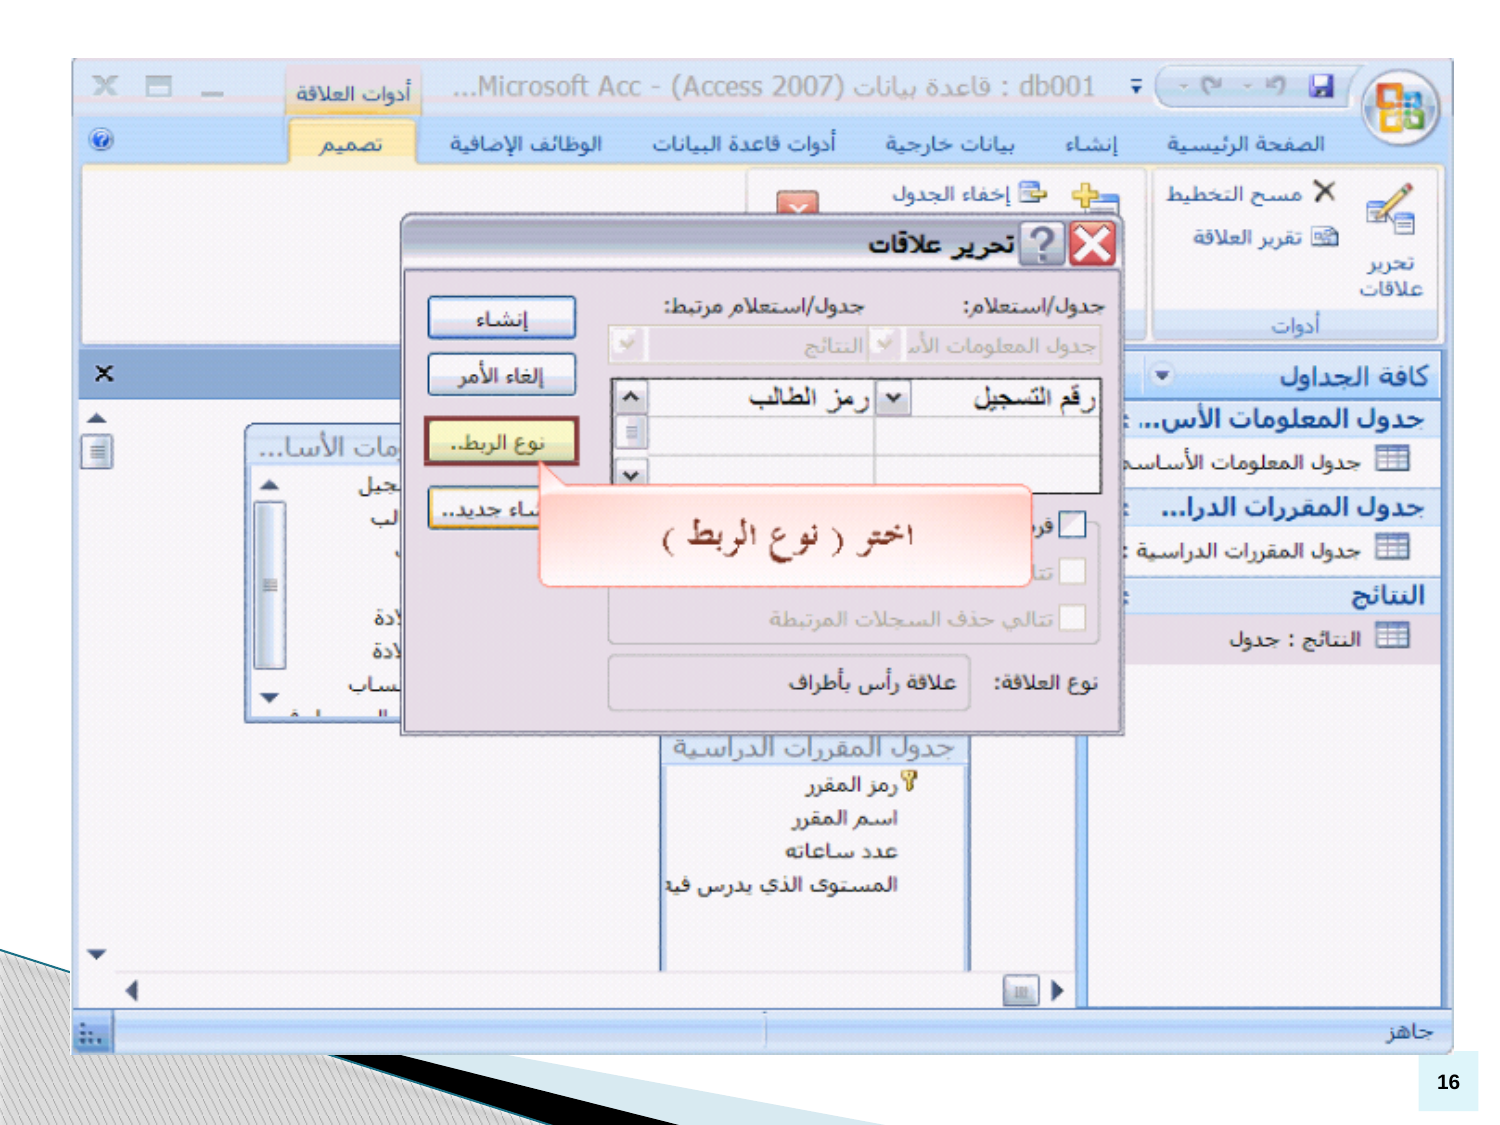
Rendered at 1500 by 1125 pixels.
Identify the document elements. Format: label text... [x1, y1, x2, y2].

slide_number 16 [1418, 1051, 1479, 1112]
picture [70, 58, 1454, 1055]
